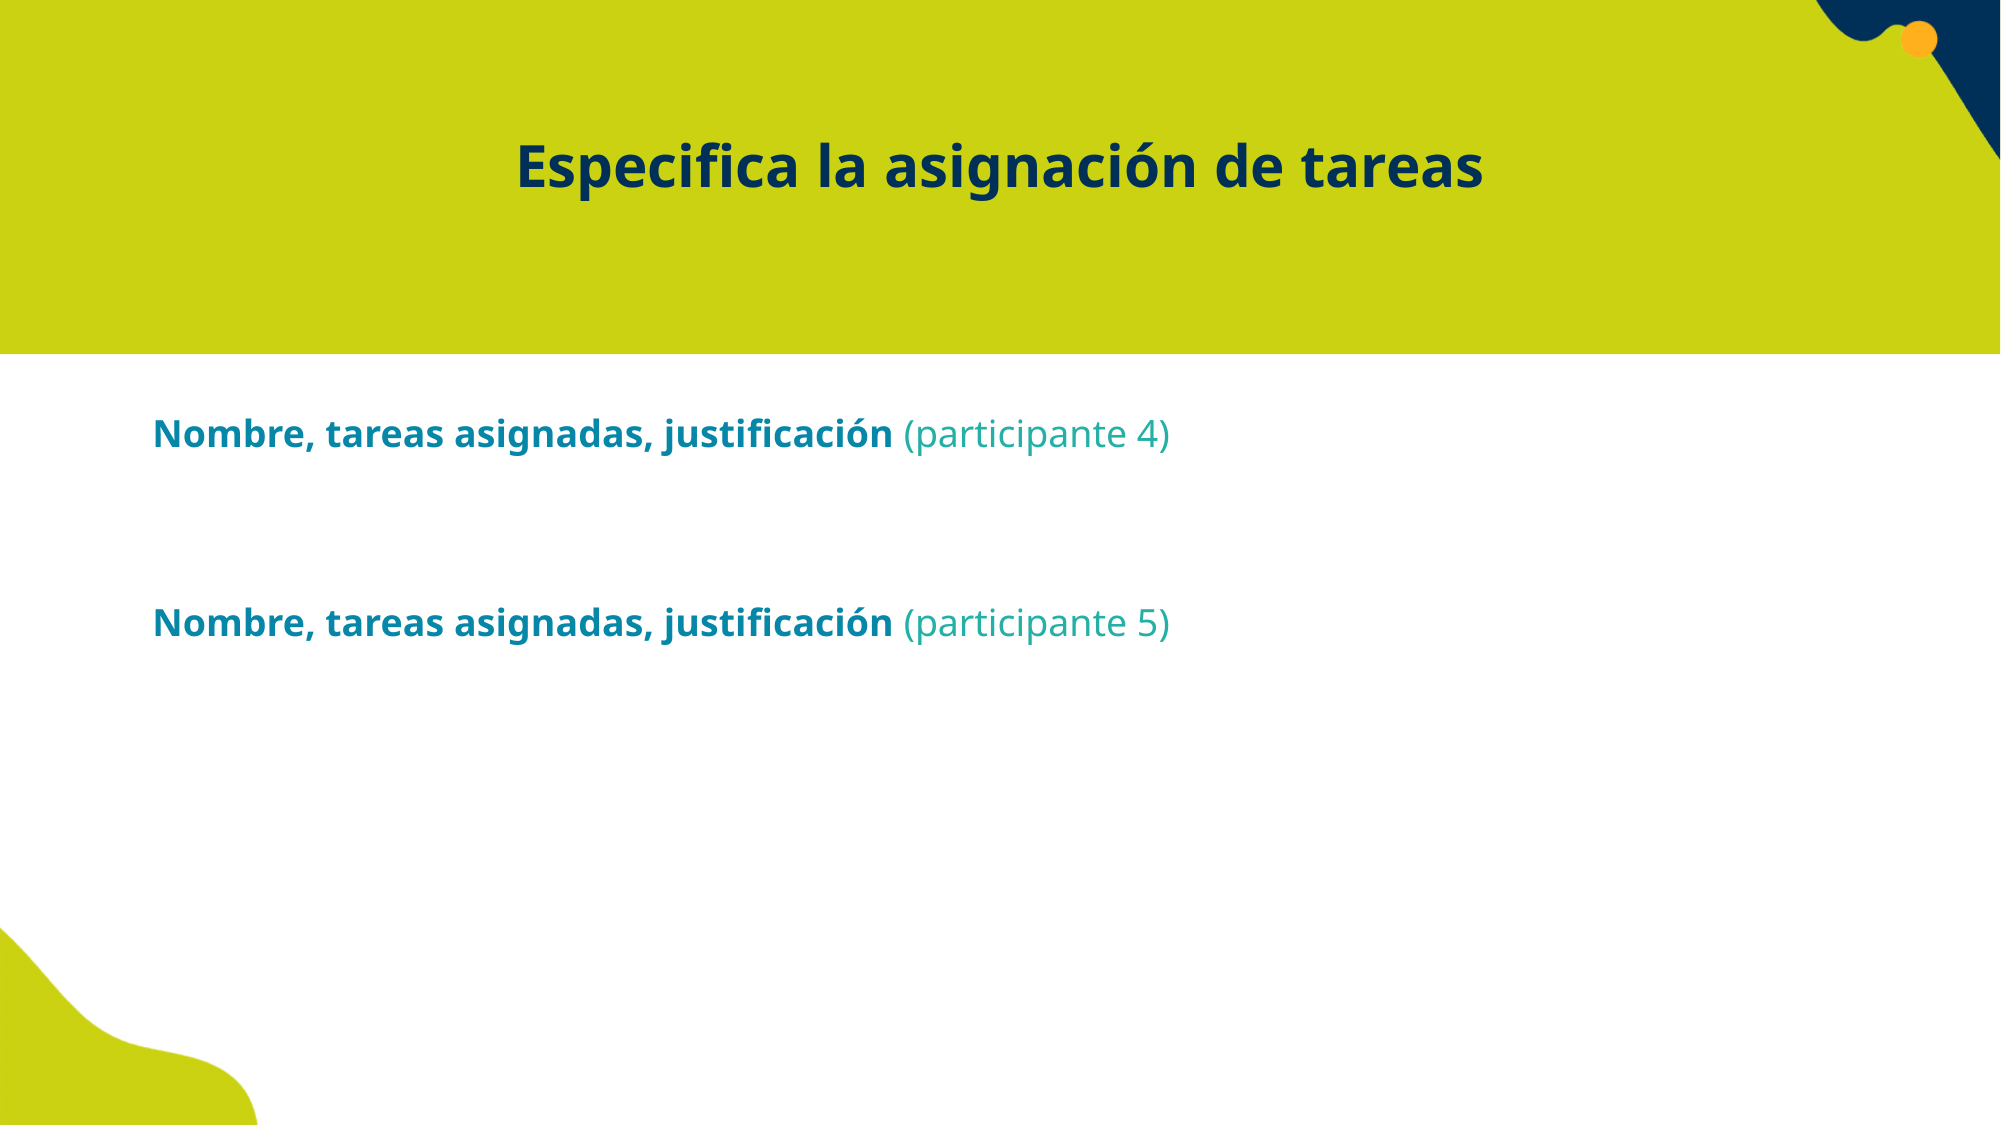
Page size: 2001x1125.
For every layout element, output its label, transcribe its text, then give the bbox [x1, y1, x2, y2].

picture [1814, 0, 2001, 165]
list Nombre, tareas asignadas, justificación (participante 4) [137, 408, 1331, 453]
list Nombre, tareas asignadas, justificación (participante 5) [137, 596, 1863, 641]
picture [0, 872, 288, 1125]
title Especifica la asignación de tareas [137, 59, 1863, 278]
